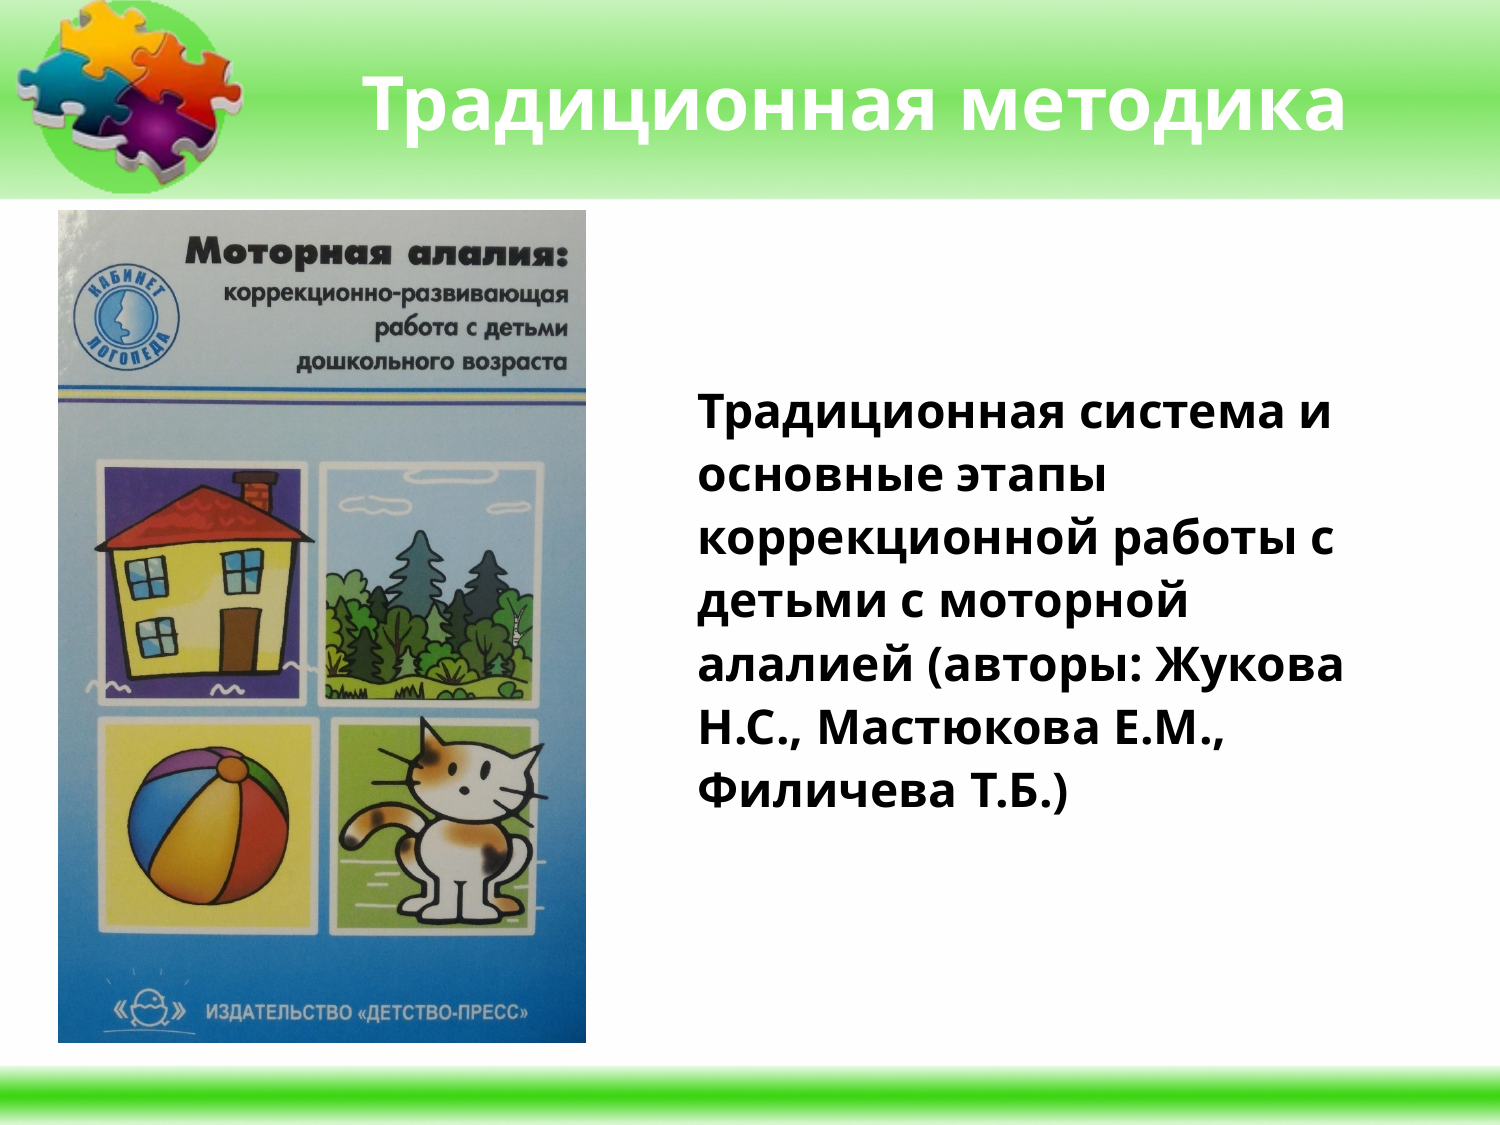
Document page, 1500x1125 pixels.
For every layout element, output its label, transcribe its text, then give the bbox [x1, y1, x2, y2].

title Традиционная методика [257, 35, 1454, 166]
picture [0, 0, 1500, 1125]
list Традиционная система и основные этапы коррекционной работы с детьми с моторной алалией (авторы: Жукова Н.С., Мастюкова Е.М., Филичева Т.Б.) [632, 246, 1430, 1032]
